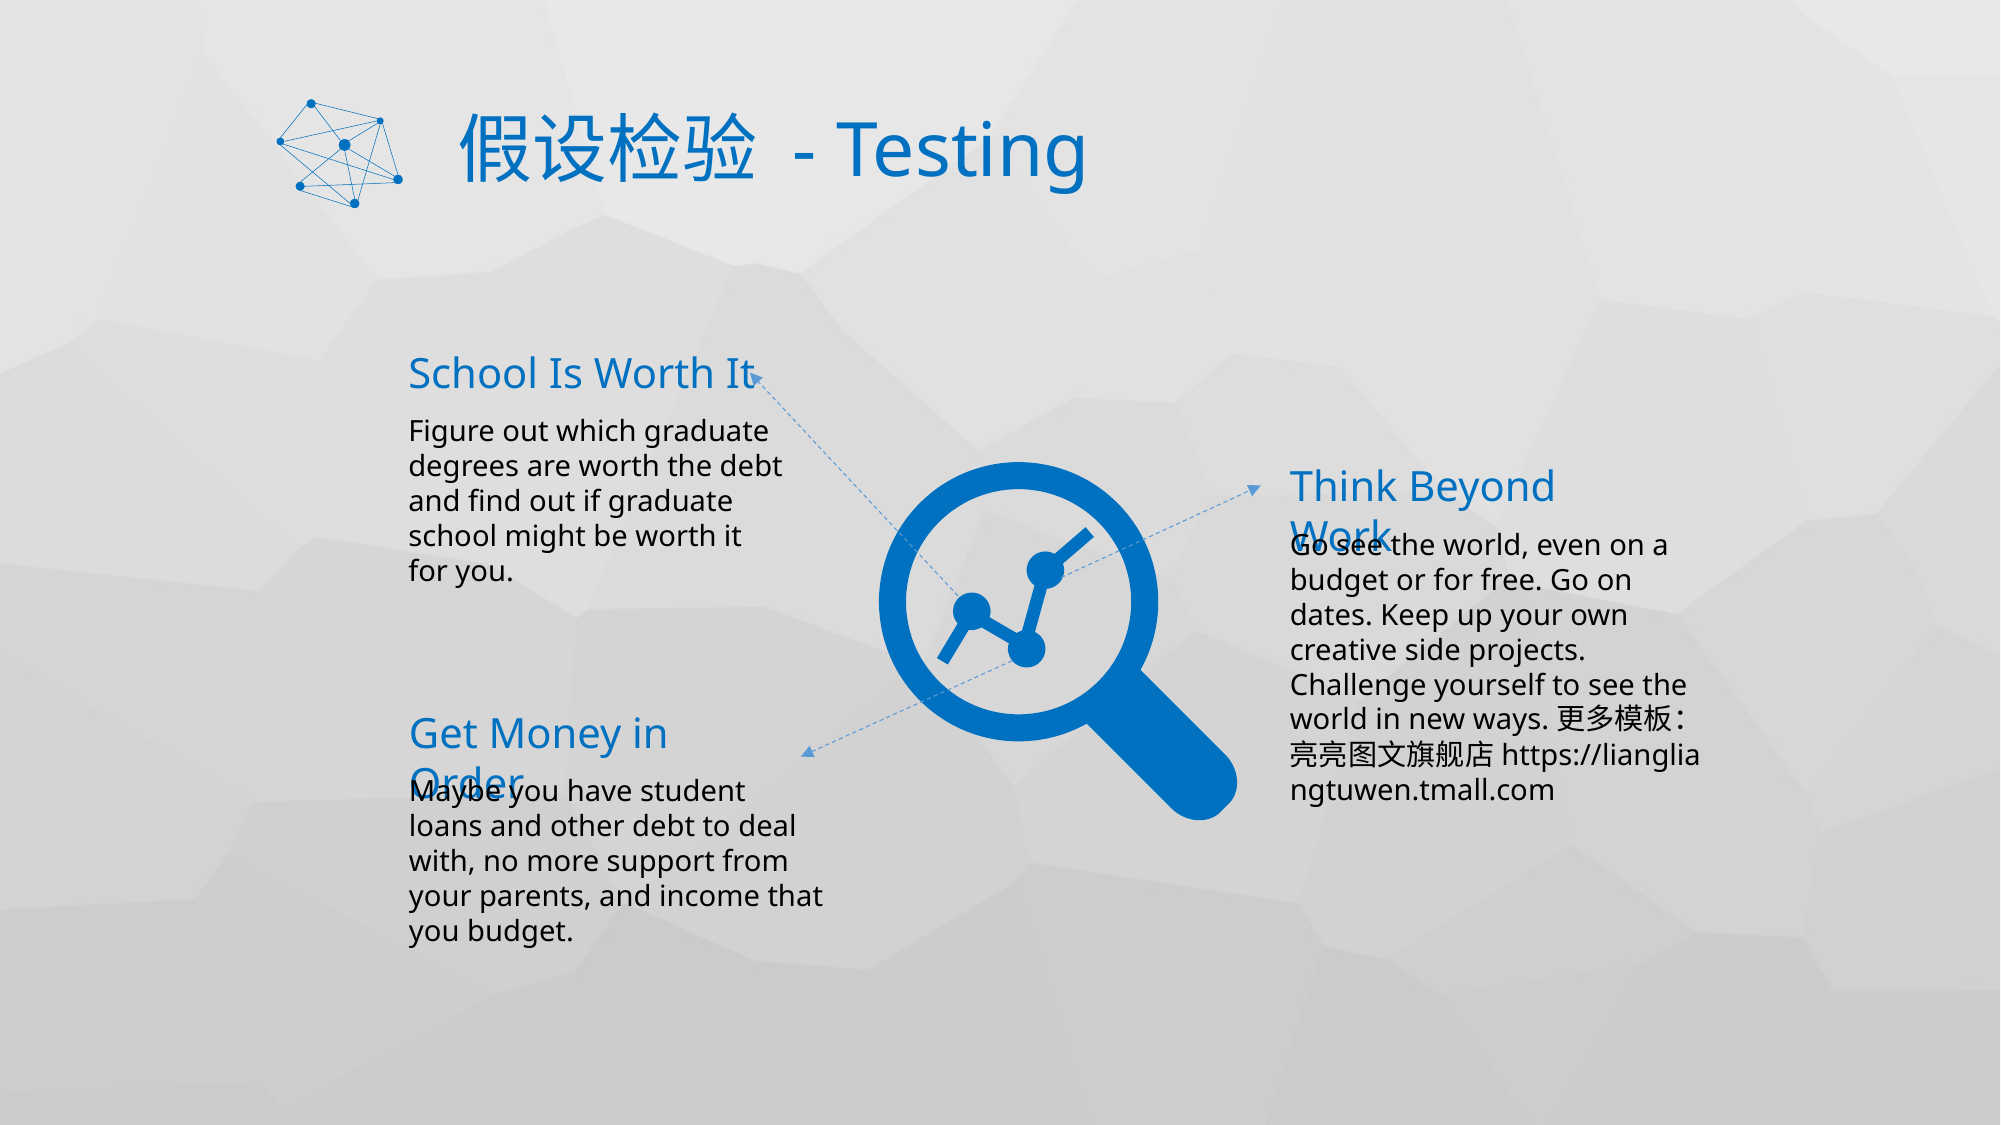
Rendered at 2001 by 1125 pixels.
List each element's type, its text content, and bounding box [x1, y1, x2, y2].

text_box Figure out which graduate degrees are worth the debt and find out if graduate school might be worth it for you. [393, 404, 749, 595]
text_box Go see the world, even on a budget or for free. Go on dates. Keep up your own creative side projects. Challenge yourself to see the world in new ways.更多模板：亮亮图文旗舰店https://liangliangtuwen.tmall.com [1274, 518, 1722, 814]
text_box [936, 548, 1063, 668]
picture [0, 0, 2001, 1125]
text_box Get Money in Order [394, 699, 801, 764]
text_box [749, 372, 959, 596]
text_box Think Beyond Work [1274, 452, 1682, 518]
text_box [878, 596, 923, 660]
text_box School Is Worth It [393, 339, 801, 404]
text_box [800, 660, 1013, 732]
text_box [1061, 485, 1261, 578]
text_box Maybe you have student loans and other debt to deal with, no more support from your parents, and income that you budget. [394, 764, 842, 955]
title 假设检验 - Testing [442, 87, 1633, 217]
text_box [959, 462, 1096, 507]
text_box [968, 578, 1238, 821]
